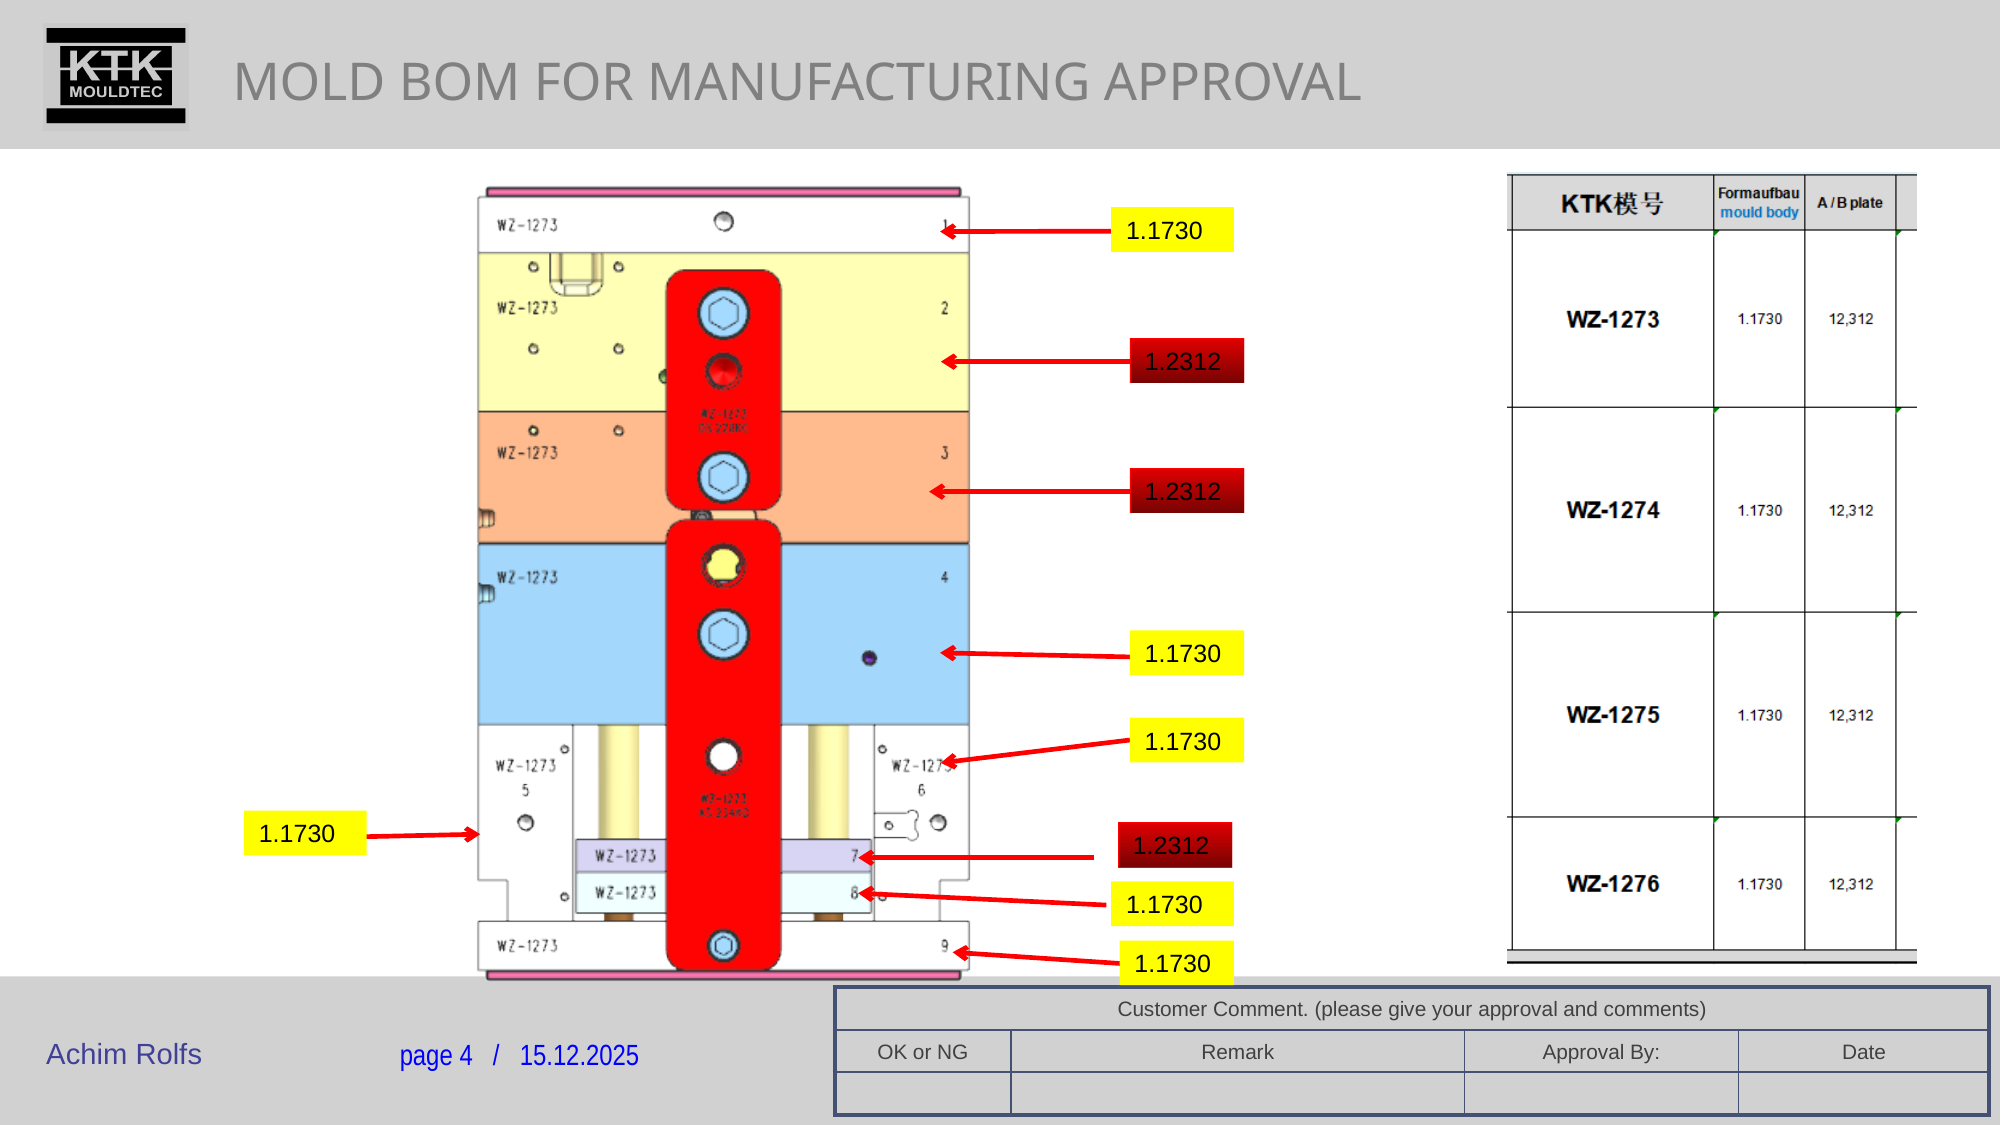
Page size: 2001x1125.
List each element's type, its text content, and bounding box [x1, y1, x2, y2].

picture [397, 141, 1030, 1022]
text_box page 4 / 15.12.2025 [370, 1011, 670, 1066]
text_box 1.2312 [1118, 822, 1233, 868]
text_box 1.2312 [1129, 338, 1245, 383]
picture [1507, 172, 1917, 965]
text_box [361, 833, 481, 837]
text_box 1.1730 [1129, 630, 1245, 675]
text_box 1.1730 [1129, 717, 1245, 763]
text_box 1.1730 [1119, 940, 1234, 986]
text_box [939, 652, 1131, 658]
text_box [952, 951, 1131, 965]
text_box 1.2312 [1129, 468, 1245, 513]
text_box 1.1730 [1111, 207, 1234, 252]
text_box 1.1730 [243, 810, 367, 856]
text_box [857, 892, 1107, 906]
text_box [940, 740, 1131, 764]
text_box 1.1730 [1111, 881, 1234, 927]
